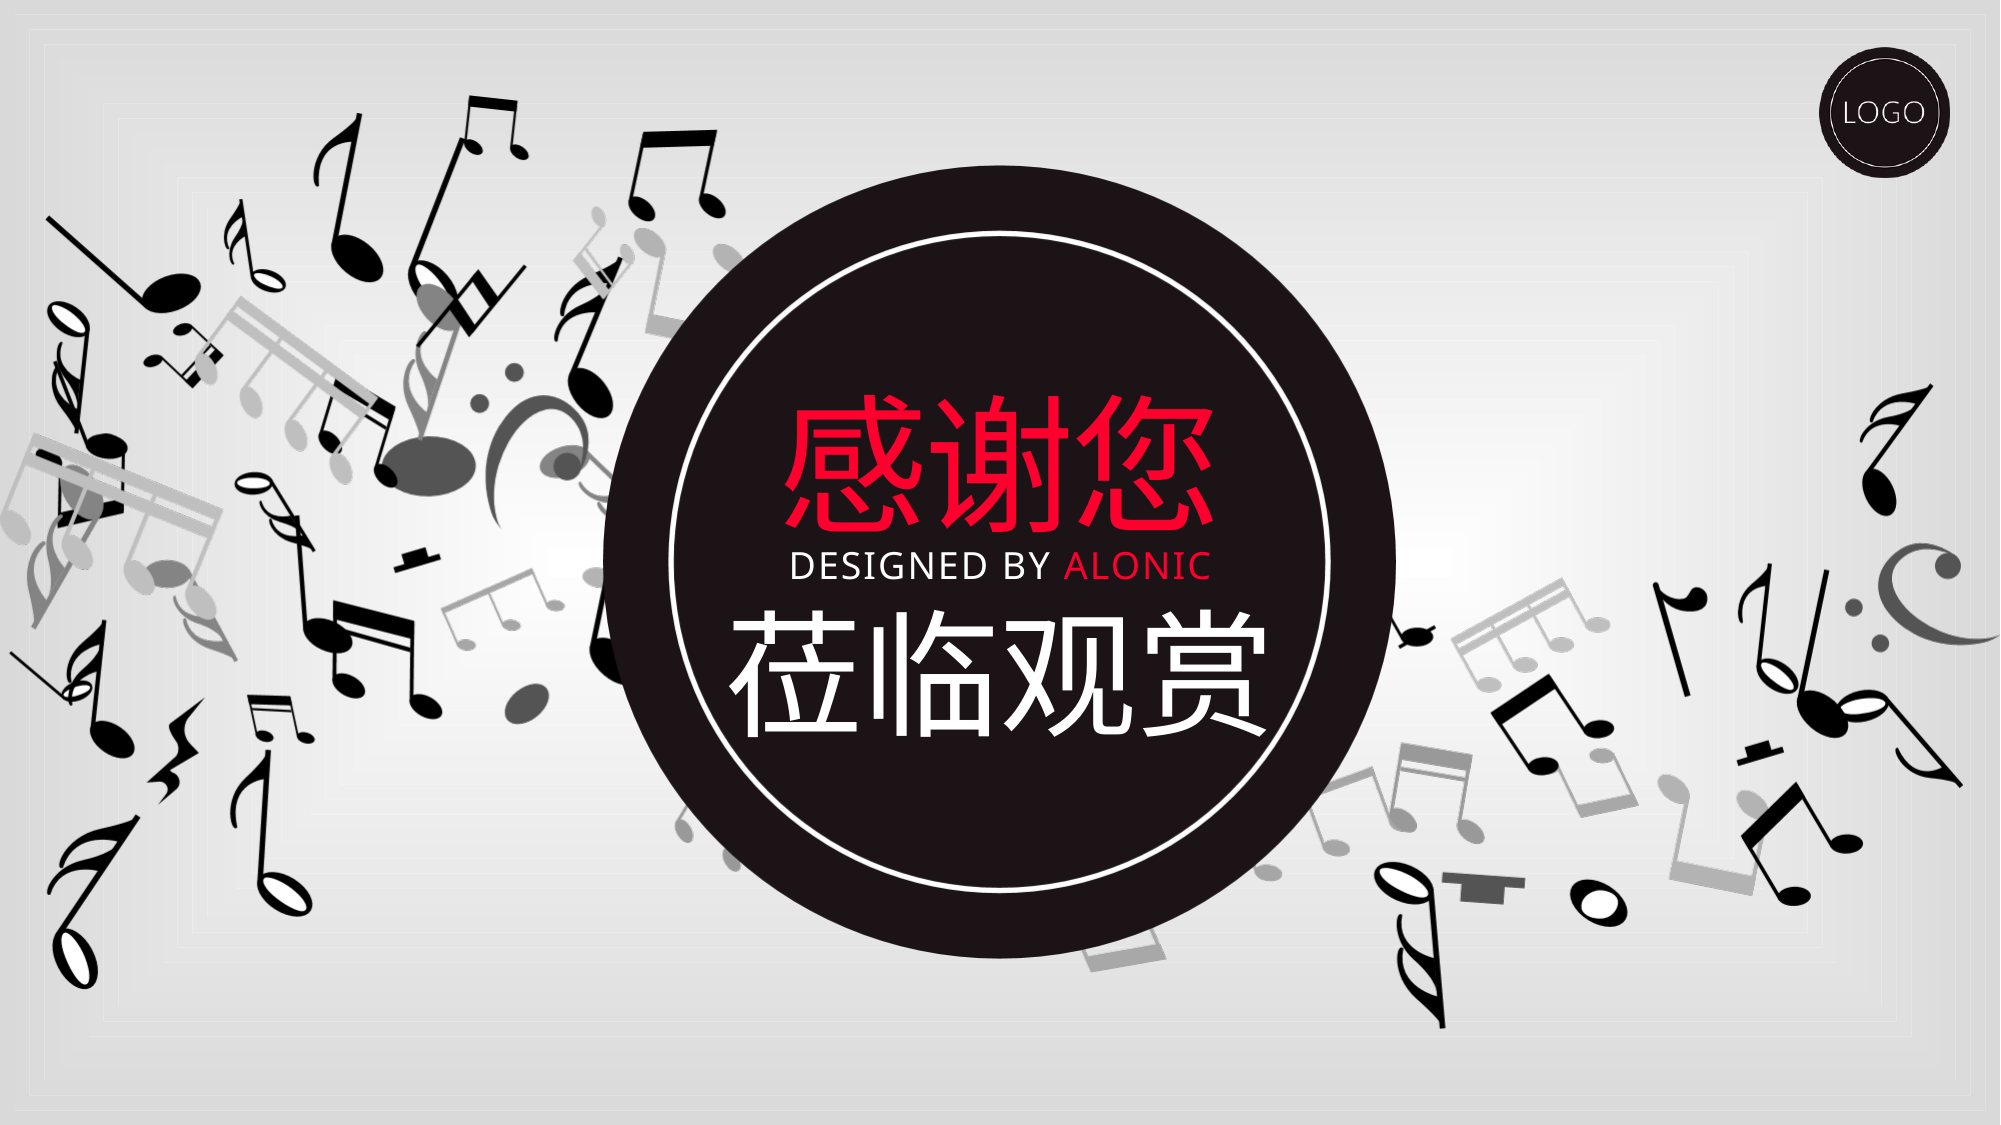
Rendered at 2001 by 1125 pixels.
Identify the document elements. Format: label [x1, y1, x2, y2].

picture [0, 46, 2000, 1030]
